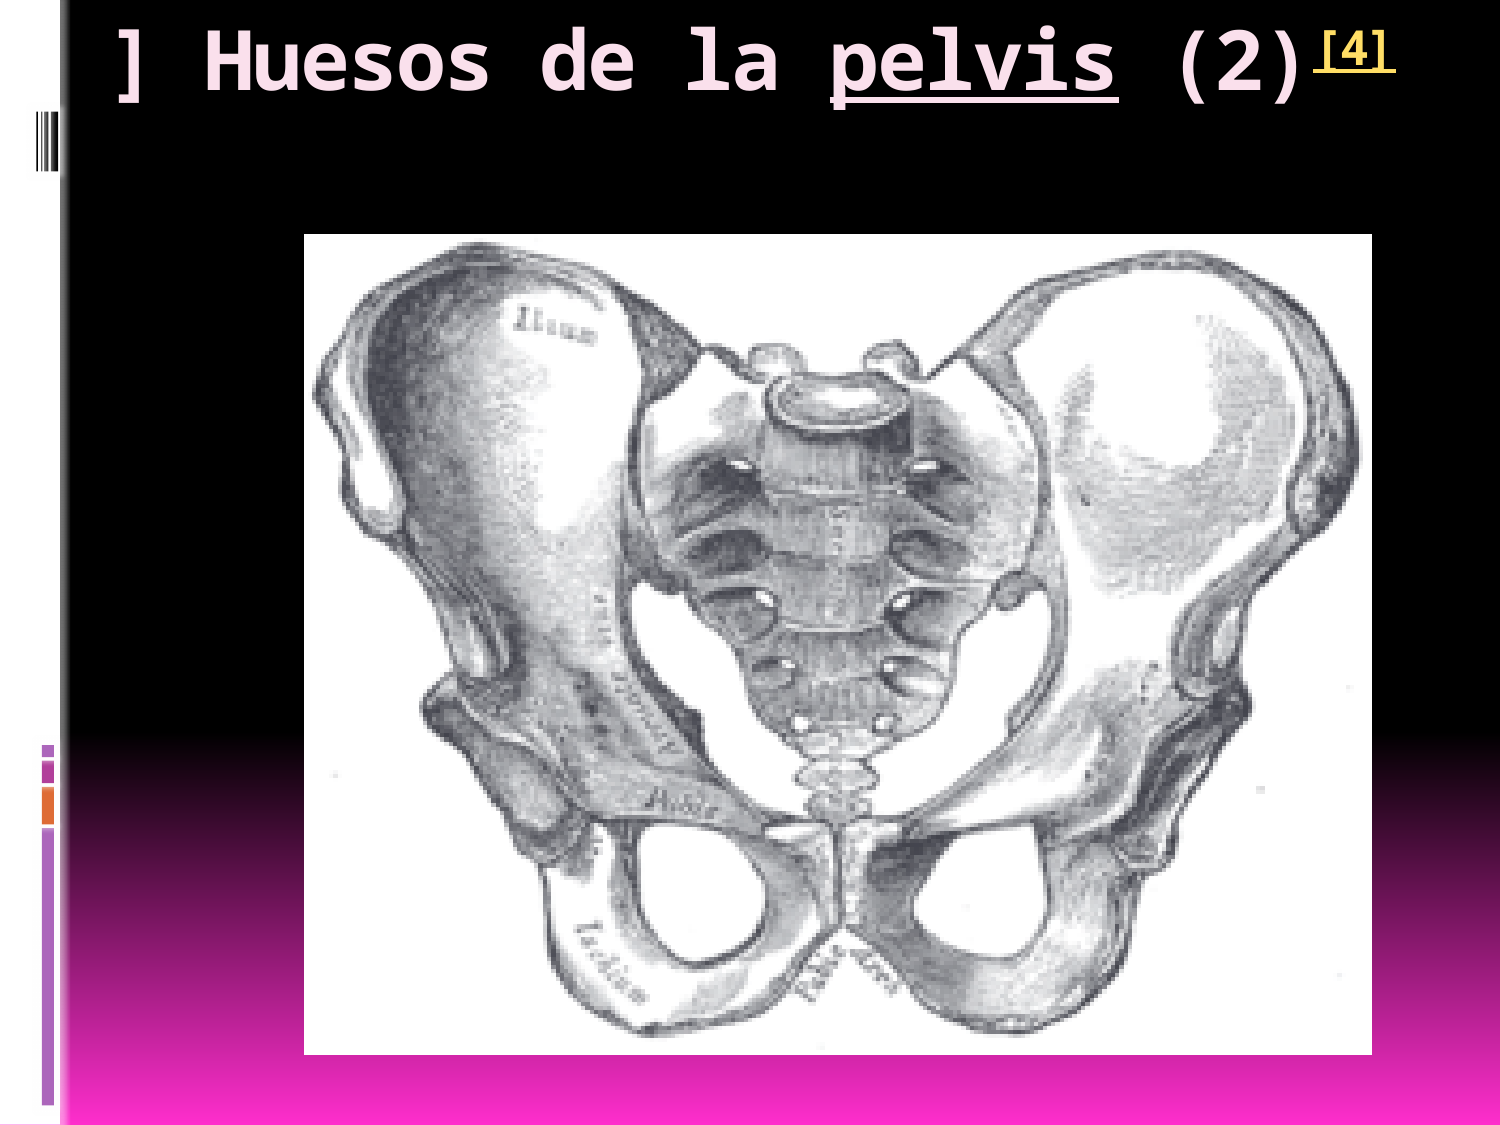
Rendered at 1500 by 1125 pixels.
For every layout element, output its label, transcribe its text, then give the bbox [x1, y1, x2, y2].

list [304, 233, 1372, 1056]
title ] Huesos de la pelvis (2)[4] [93, 0, 1425, 234]
